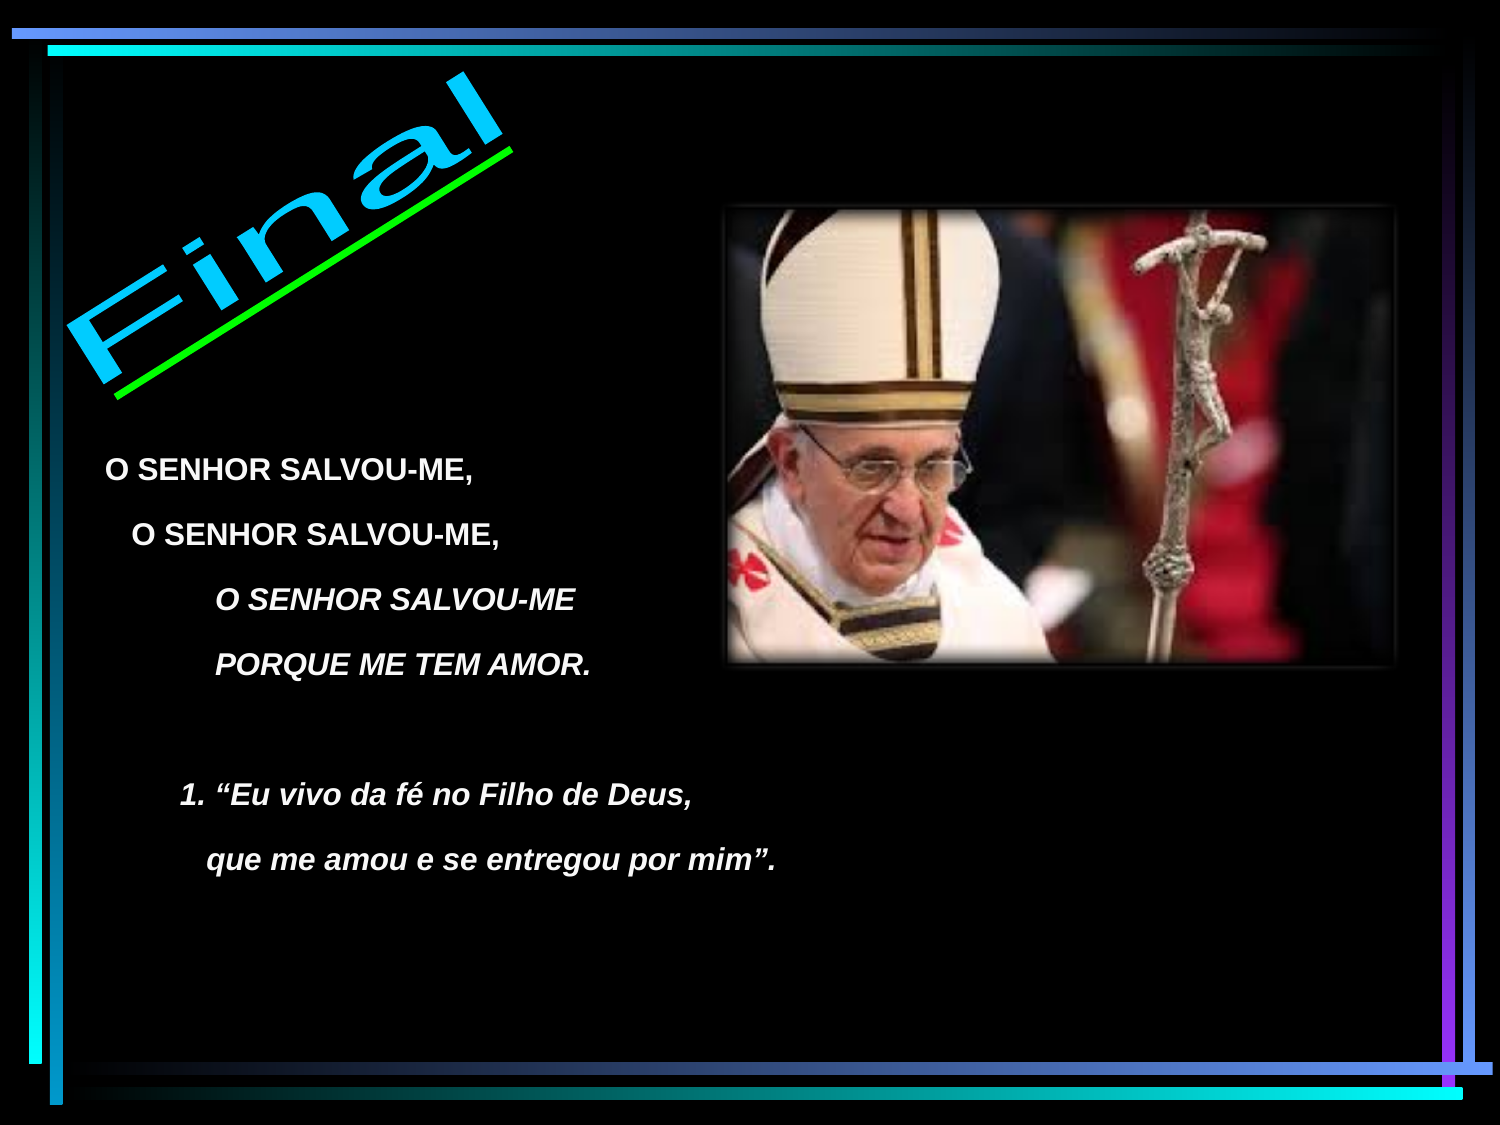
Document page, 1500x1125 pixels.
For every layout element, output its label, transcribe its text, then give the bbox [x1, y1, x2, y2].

picture [714, 196, 1405, 676]
text_box O SENHOR SALVOU-ME, O SENHOR SALVOU-ME, O SENHOR SALVOU-ME PORQUE ME TEM AMOR. 1. “Eu vivo da fé no Filho de Deus, que me amou e se entregou por mim”. [90, 435, 1258, 905]
